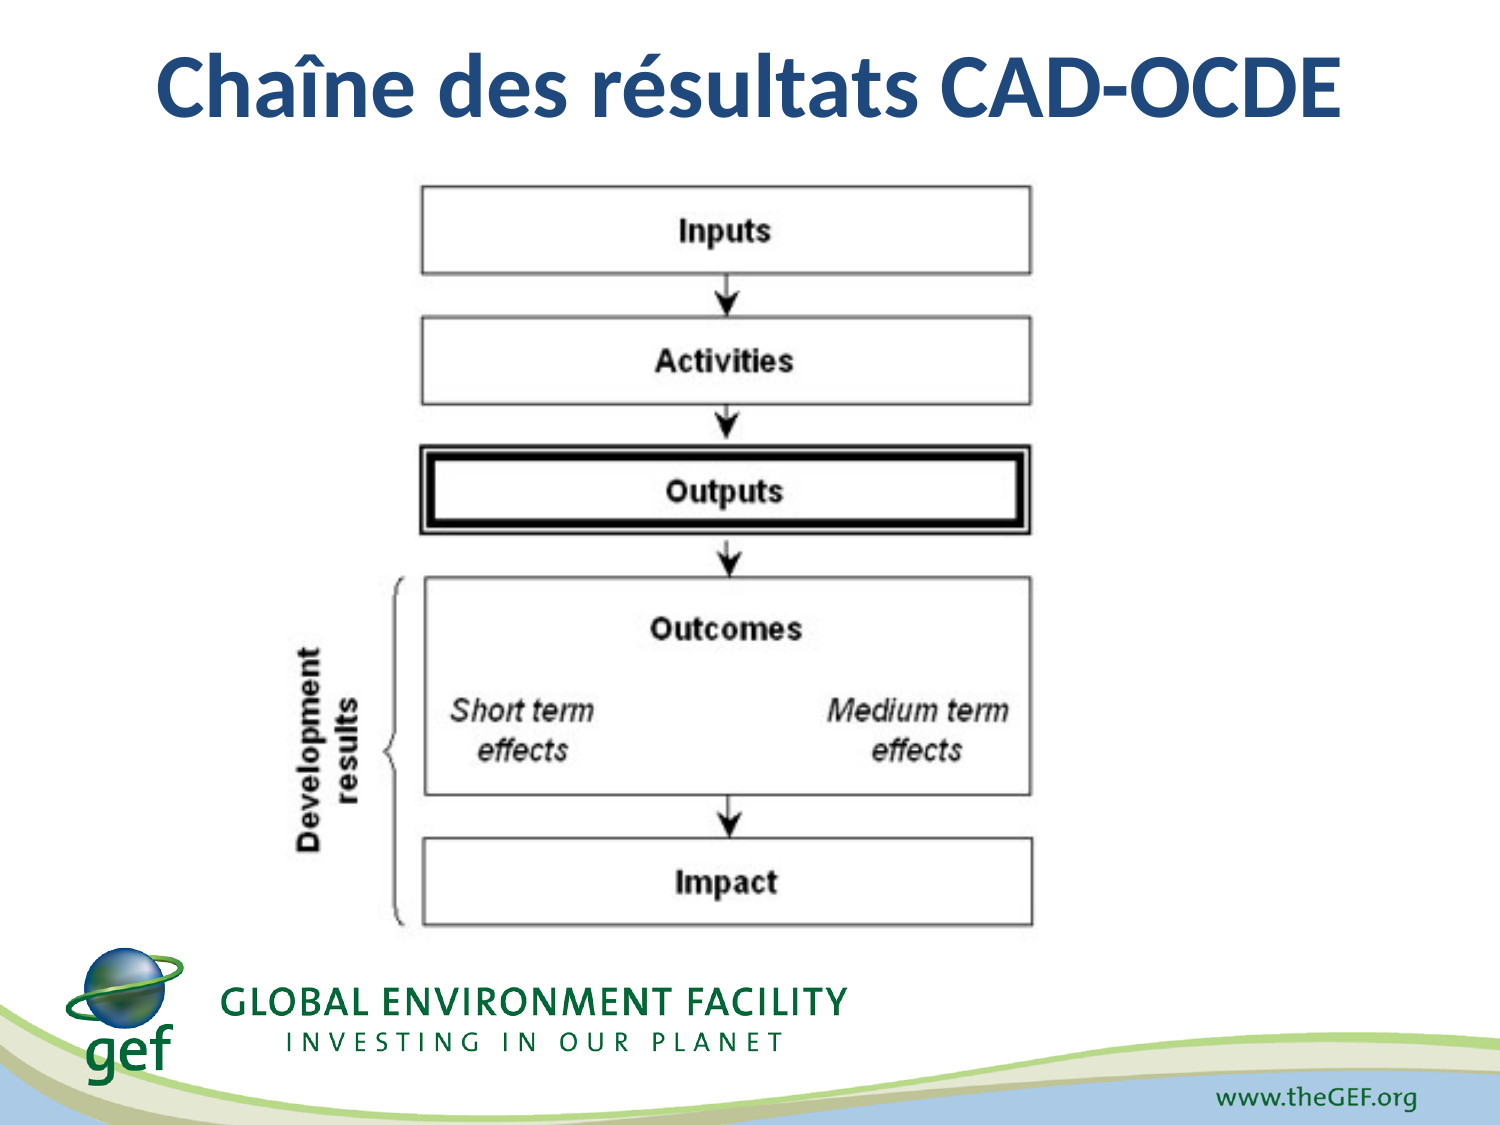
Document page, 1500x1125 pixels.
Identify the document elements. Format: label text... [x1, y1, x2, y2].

picture [0, 174, 1500, 1125]
title Chaîne des résultats CAD-OCDE [74, 37, 1426, 126]
